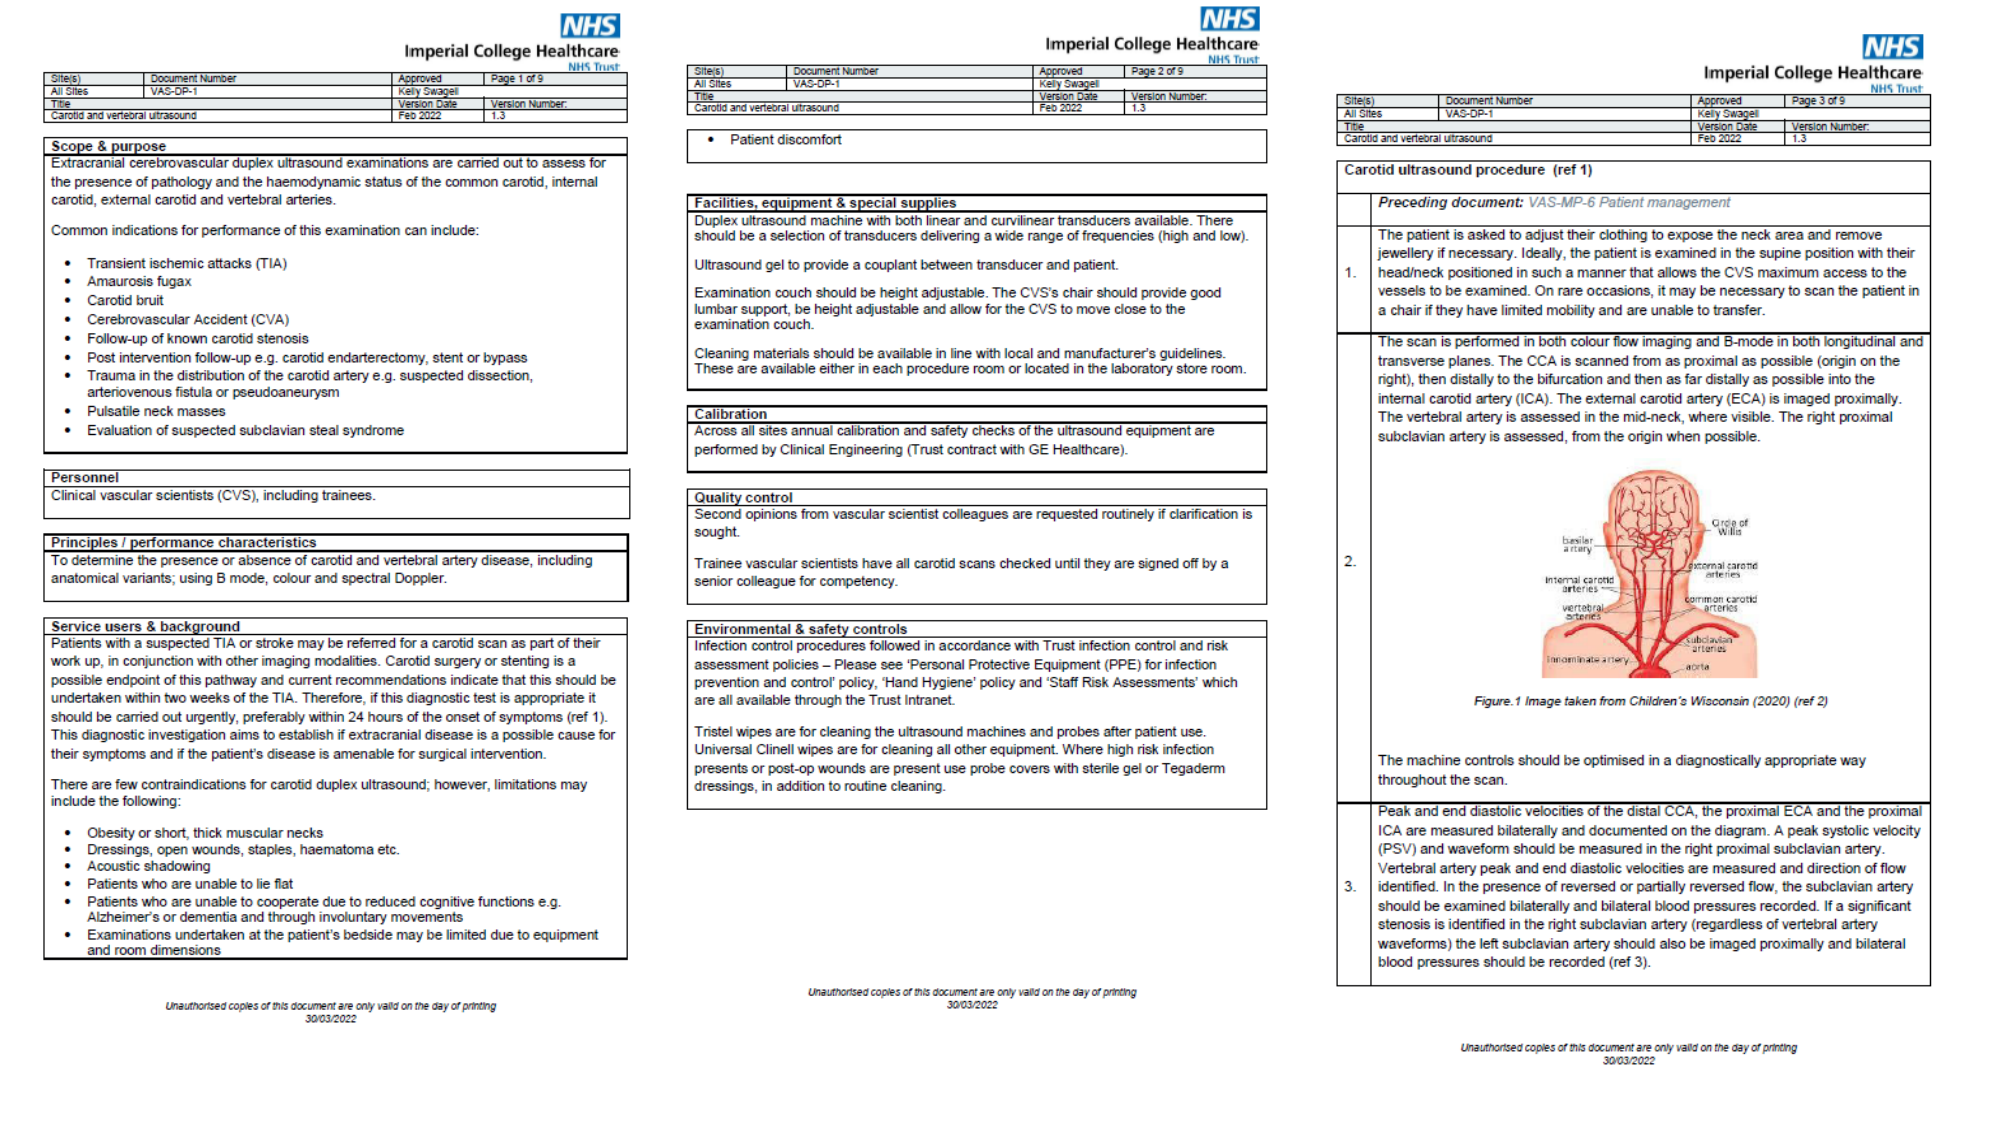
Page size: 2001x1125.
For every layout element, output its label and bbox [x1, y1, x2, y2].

picture [0, 0, 1297, 1042]
picture [1308, 33, 1942, 1086]
